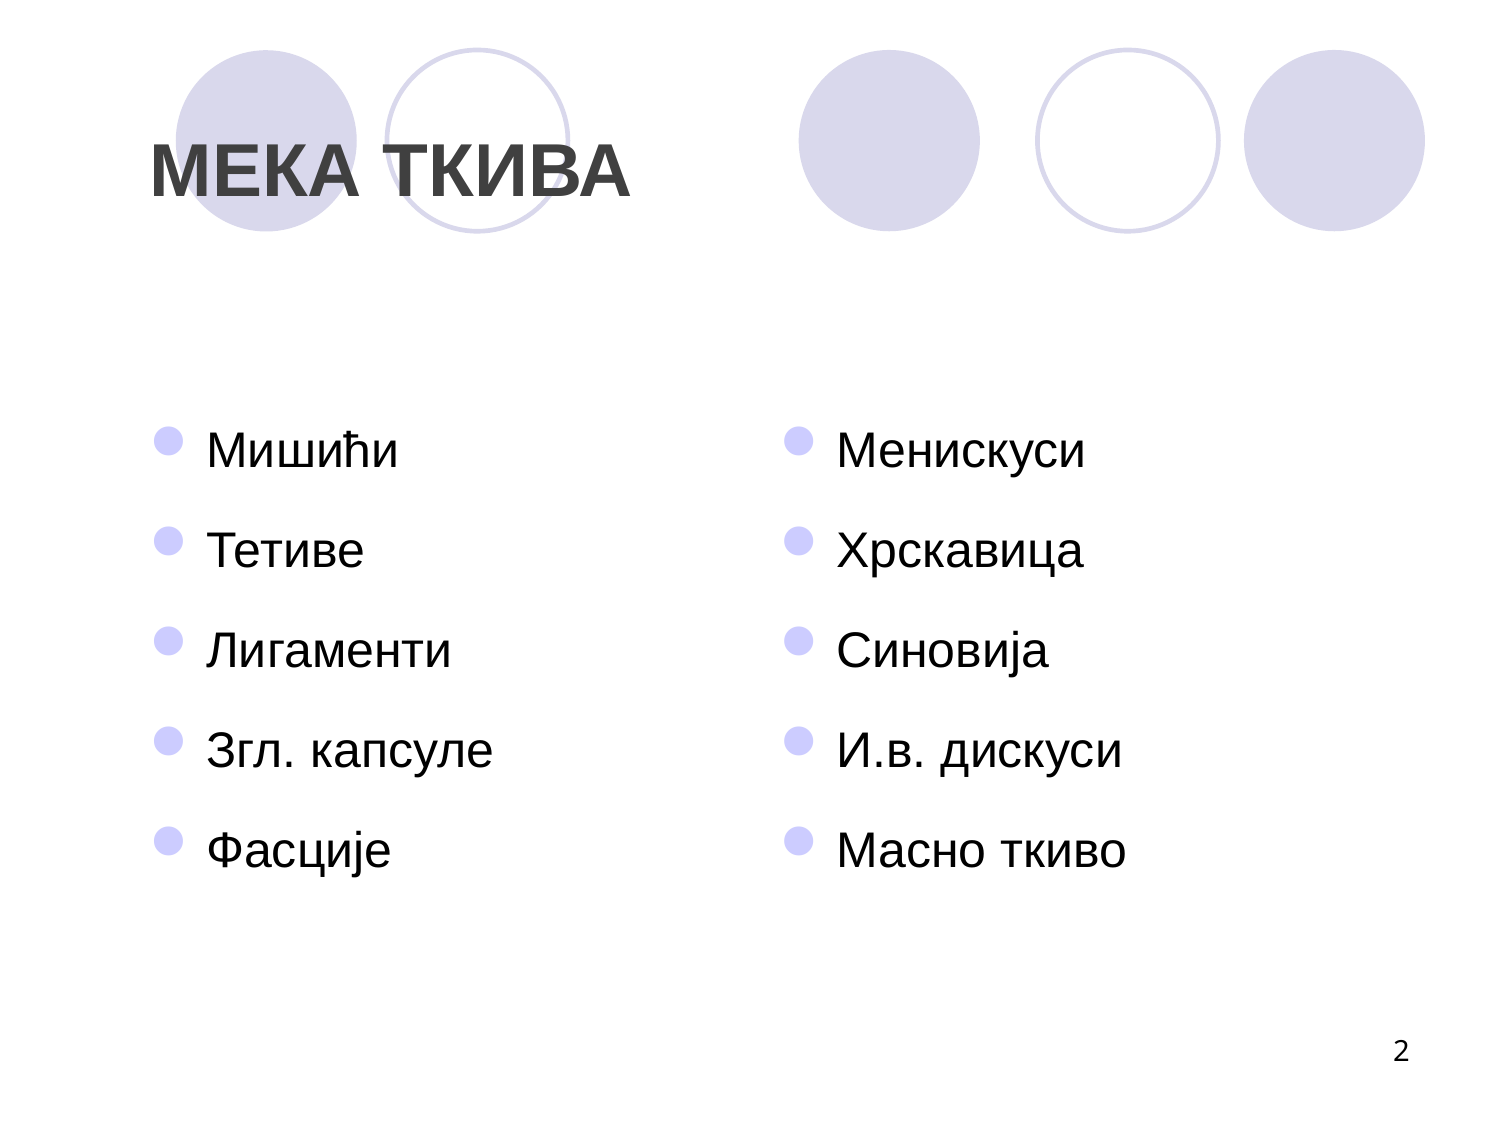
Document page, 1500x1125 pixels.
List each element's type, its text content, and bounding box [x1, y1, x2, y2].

slide_number 2 [1074, 1024, 1426, 1101]
list Мишићи Тетиве Лигаменти Згл. капсуле Фасције [134, 302, 743, 963]
title МЕКА ТКИВА [134, 47, 1373, 285]
list Менискуси Хрскавица Синовија И.в. дискуси Масно ткиво [765, 302, 1373, 963]
